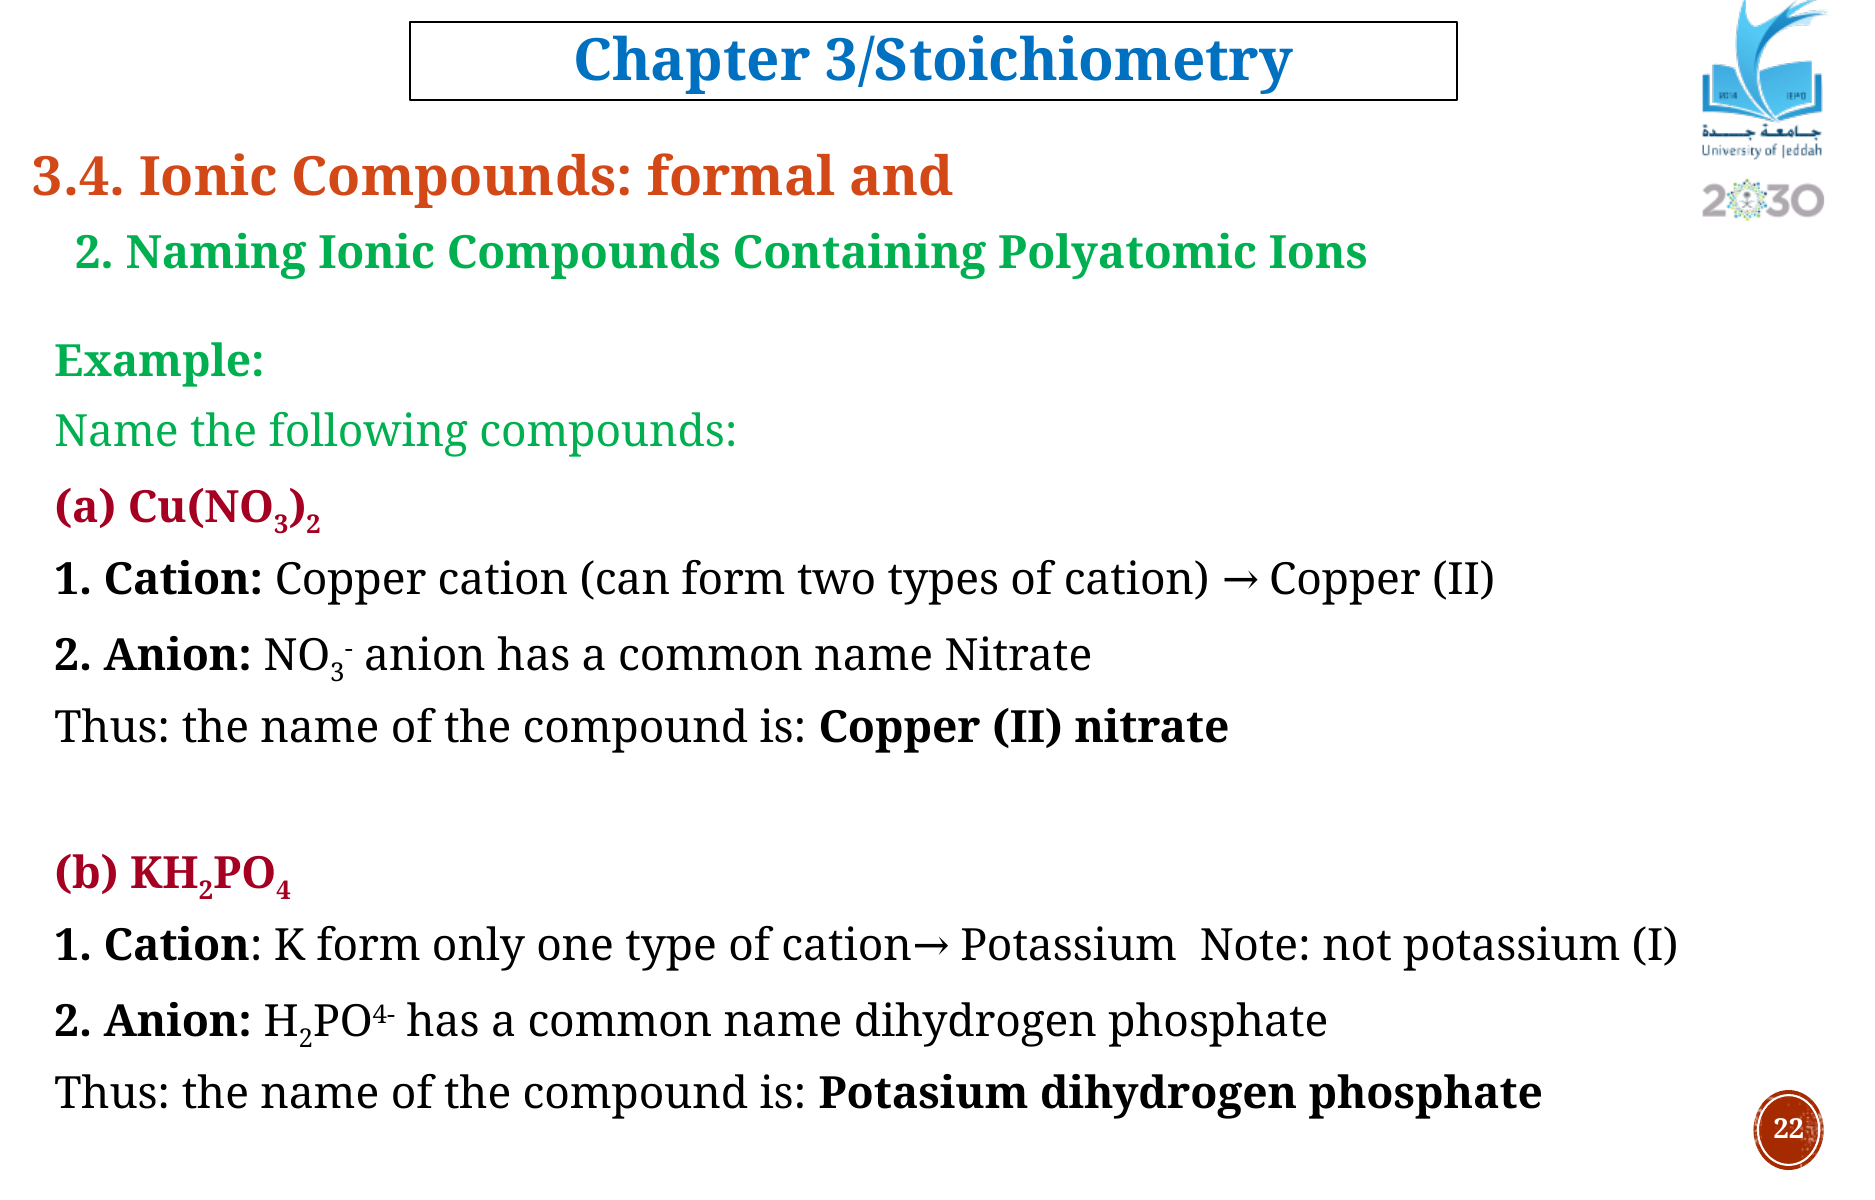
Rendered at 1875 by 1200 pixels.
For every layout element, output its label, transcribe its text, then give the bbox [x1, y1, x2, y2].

text_box 3.4. Ionic Compounds: formal and Naming [17, 133, 1053, 214]
slide_number 22 [1739, 1097, 1838, 1162]
text_box Chapter 3/Stoichiometry [409, 21, 1458, 101]
picture [1681, 0, 1846, 227]
list Example: Name the following compounds: (a) Cu(NO3)2 1. Cation: Copper cation (can form two types of cation) → Copper (II) 2. Anion: NO3- anion has a common name Nitrate Thus: the name of the compound is: Copper (II) nitrate (b) KH2PO4 1. Cation: K form only one type of cation→ Potassium Note: not potassium (I) 2. Anion: H2PO4- has a common name dihydrogen phosphate Thus: the name of the compound is: Potasium dihydrogen phosphate [39, 330, 1703, 1142]
text_box 2. Naming Ionic Compounds Containing Polyatomic Ions [0, 214, 1500, 285]
